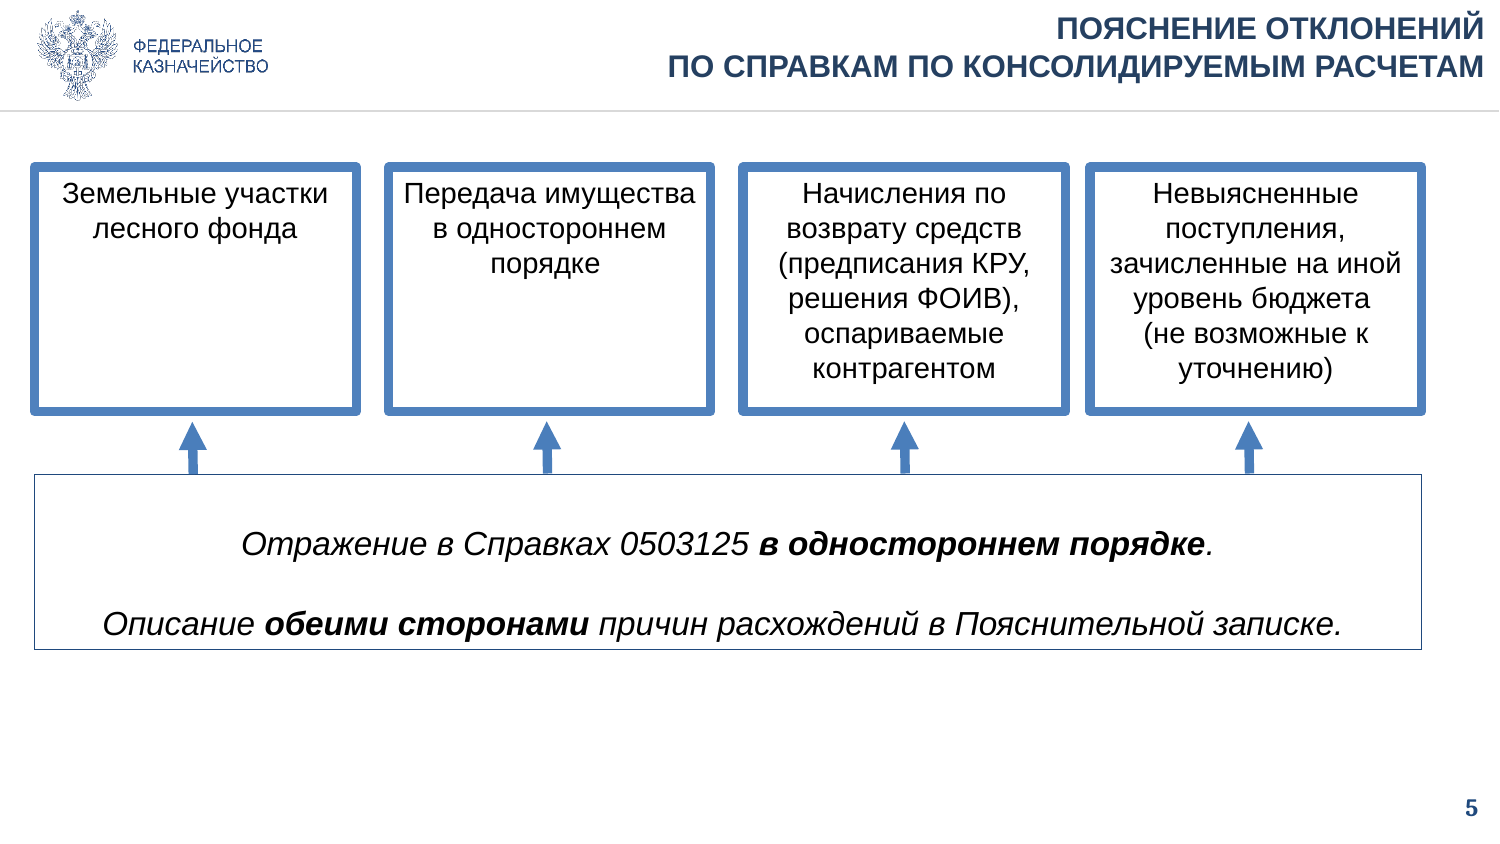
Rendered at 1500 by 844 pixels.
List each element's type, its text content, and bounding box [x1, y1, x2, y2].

text_box Отражение в Справках 0503125 в одностороннем порядке. Описание обеими сторонами причин расхождений в Пояснительной записке. [34, 474, 1422, 650]
text_box Начисления по возврату средств (предписания КРУ, решения ФОИВ), оспариваемые контрагентом [743, 167, 1066, 412]
text_box Земельные участки лесного фонда [34, 167, 357, 412]
picture [37, 10, 268, 101]
slide_number 5 [1133, 790, 1479, 822]
text_box Передача имущества в одностороннем порядке [388, 167, 711, 412]
text_box ПОЯСНЕНИЕ ОТКЛОНЕНИЙ ПО СПРАВКАМ ПО КОНСОЛИДИРУЕМЫМ РАСЧЕТАМ [453, 1, 1500, 91]
text_box Невыясненные поступления, зачисленные на иной уровень бюджета (не возможные к уточнению) [1089, 167, 1422, 412]
